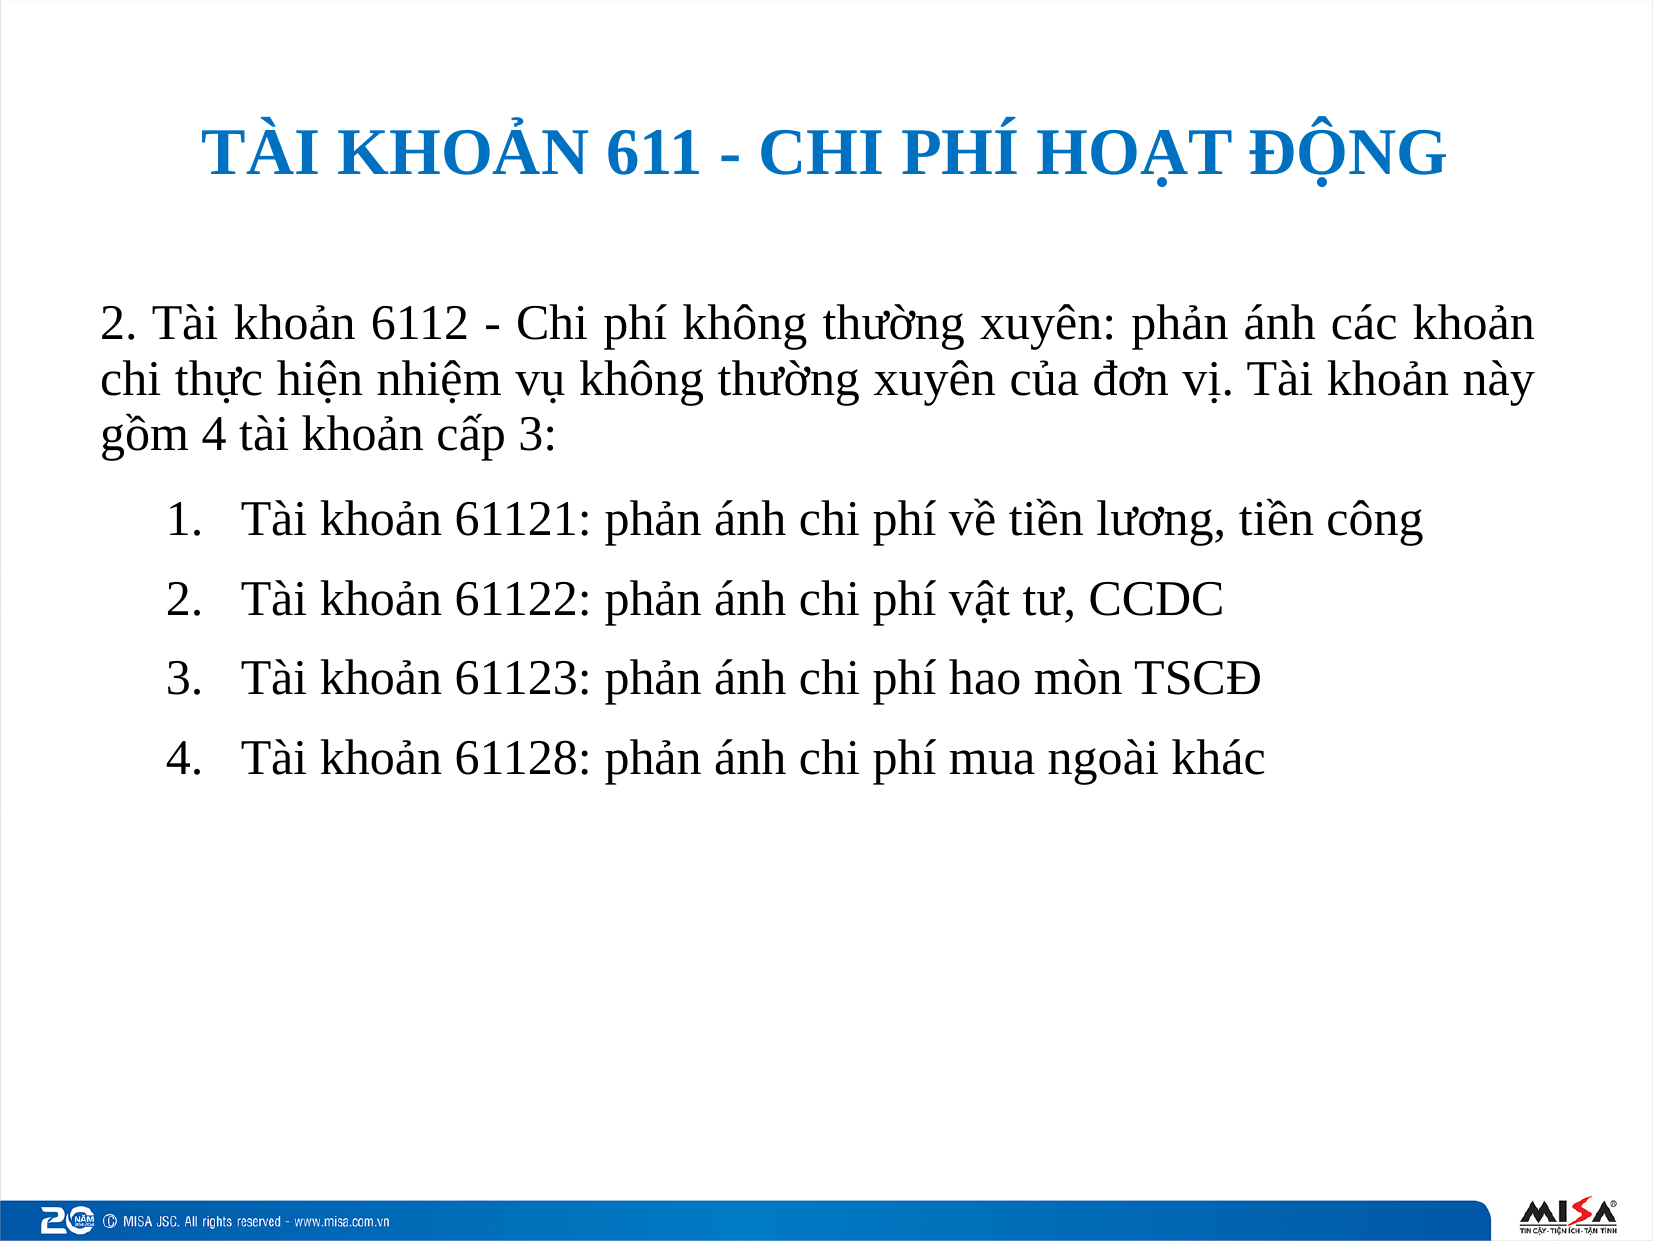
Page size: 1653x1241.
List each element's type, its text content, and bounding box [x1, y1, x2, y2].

picture [0, 0, 1653, 1241]
list 2. Tài khoản 6112 - Chi phí không thường xuyên: phản ánh các khoản chi thực hiện nhiệm vụ không thường xuyên của đơn vị. Tài khoản này gồm 4 tài khoản cấp 3: Tài khoản 61121: phản ánh chi phí về tiền lương, tiền công Tài khoản 61122: phản ánh chi phí vật tư, CCDC Tài khoản 61123: phản ánh chi phí hao mòn TSCĐ Tài khoản 61128: phản ánh chi phí mua ngoài khác [82, 290, 1537, 1009]
title TÀI KHOẢN 611 - CHI PHÍ HOẠT ĐỘNG [82, 49, 1570, 256]
